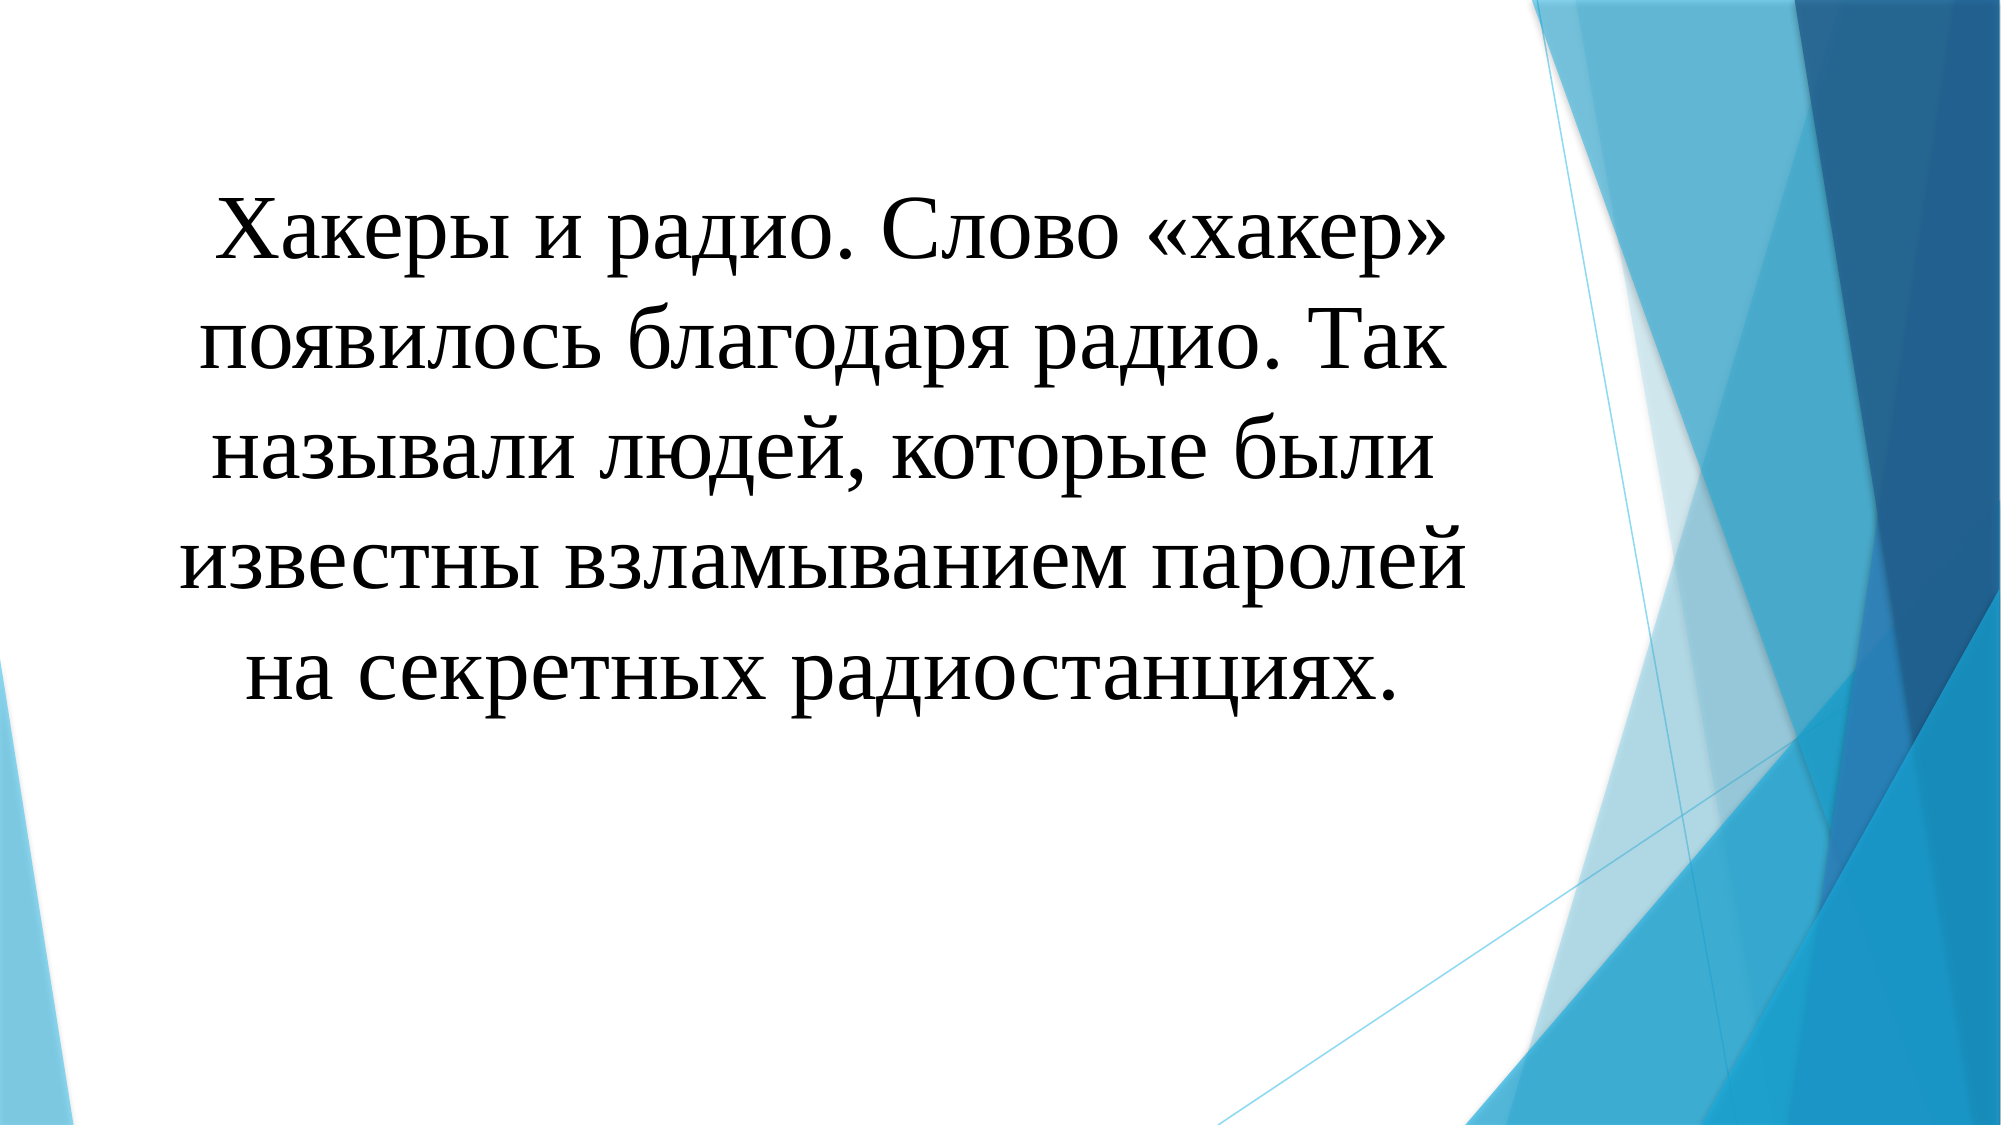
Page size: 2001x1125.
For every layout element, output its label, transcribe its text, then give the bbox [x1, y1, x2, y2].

title Хакеры и радио. Слово «хакер» появилось благодаря радио. Так называли людей, которые были известны взламыванием паролей на секретных радиостанциях. [118, 159, 1530, 851]
